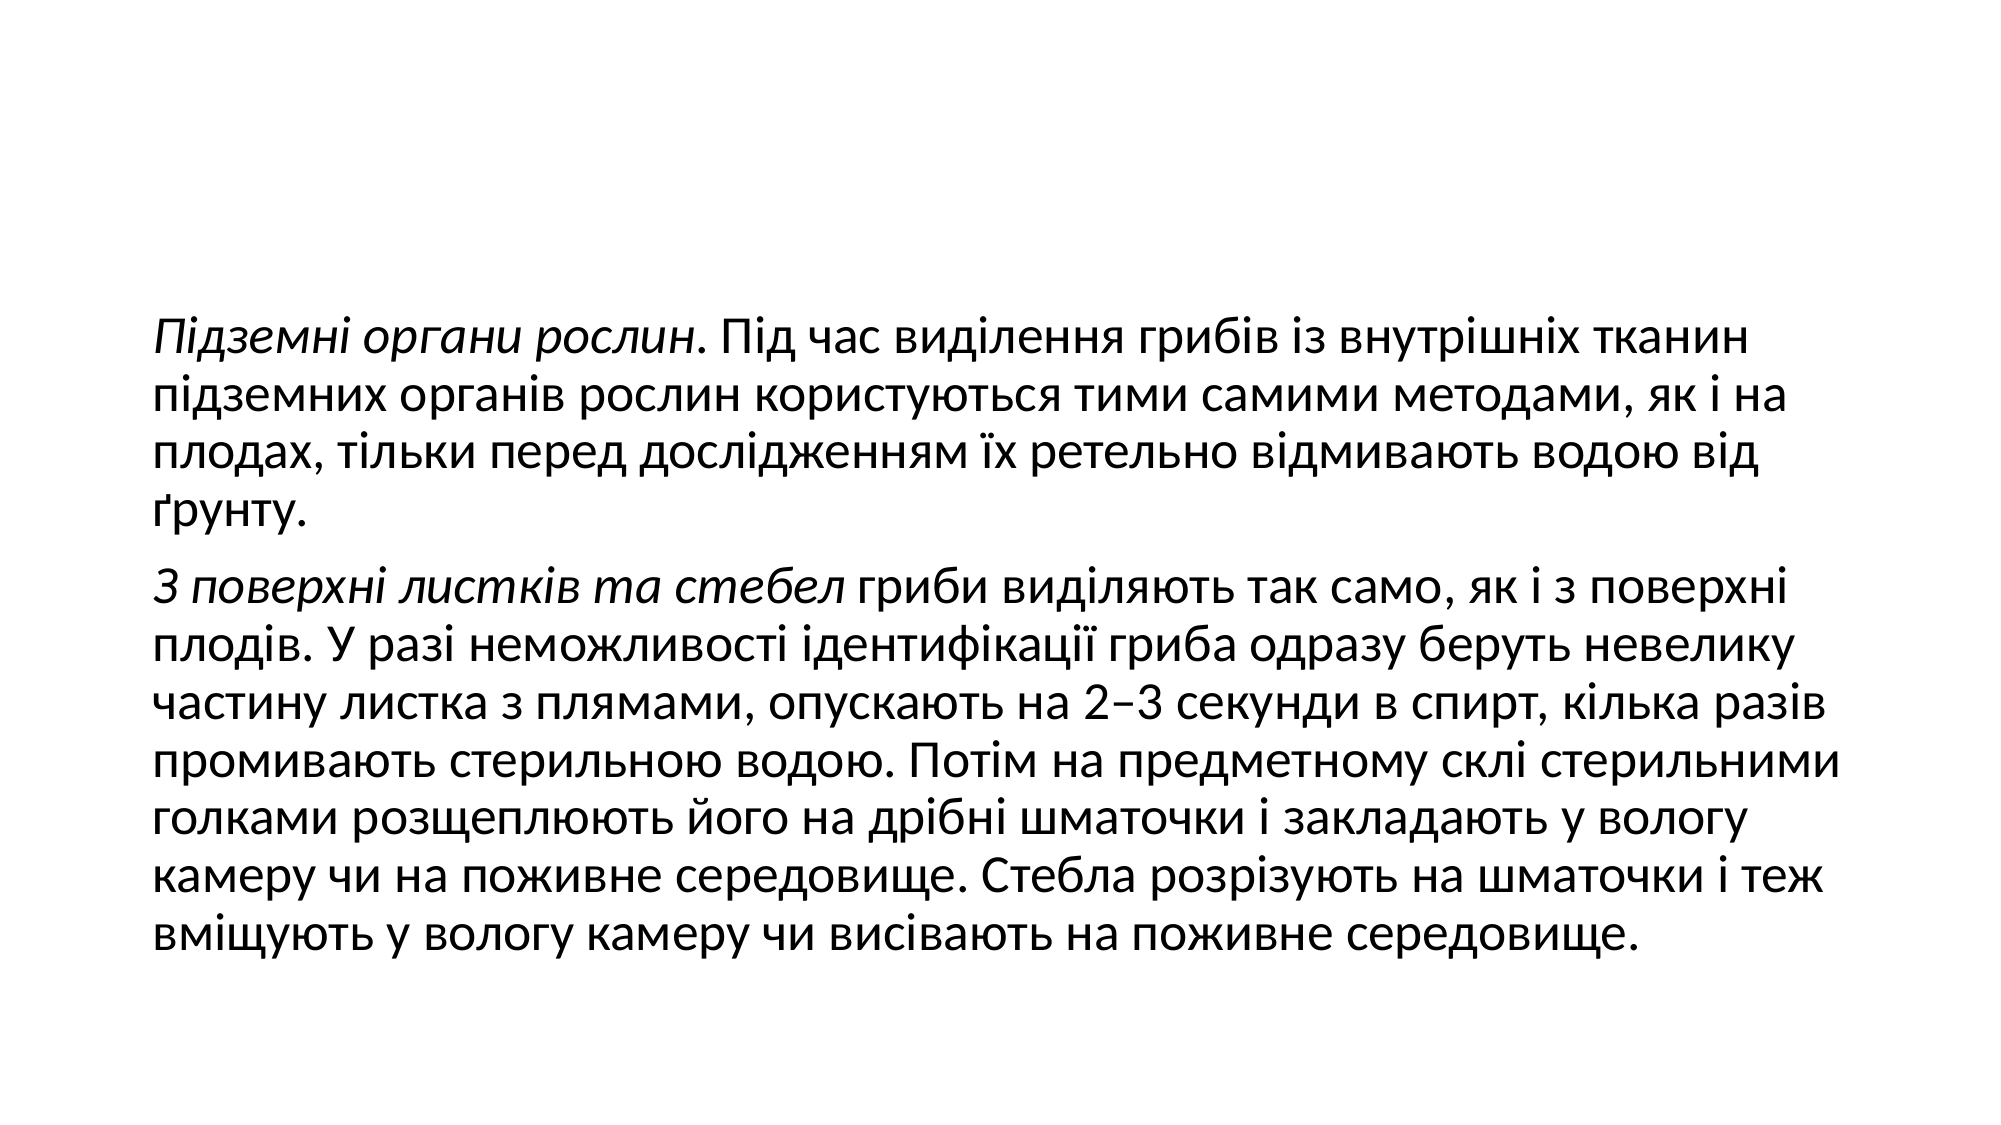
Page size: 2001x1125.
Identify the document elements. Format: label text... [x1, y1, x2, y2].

list Підземні органи рослин. Під час виділення грибів із внутрішніх тканин підземних органів рослин користуються тими самими методами, як і на плодах, тільки перед дослідженням їх ретельно відмивають водою від ґрунту. З поверхні листків та стебел гриби виділяють так само, як і з поверхні плодів. У разі неможливості ідентифікації гриба одразу беруть невелику частину листка з плямами, опускають на 2–3 секунди в спирт, кілька разів промивають стерильною водою. Потім на предметному склі стерильними голками розщеплюють його на дрібні шматочки і закладають у вологу камеру чи на поживне середовище. Стебла розрізують на шматочки і теж вміщують у вологу камеру чи висівають на поживне середовище. [137, 299, 1863, 1014]
